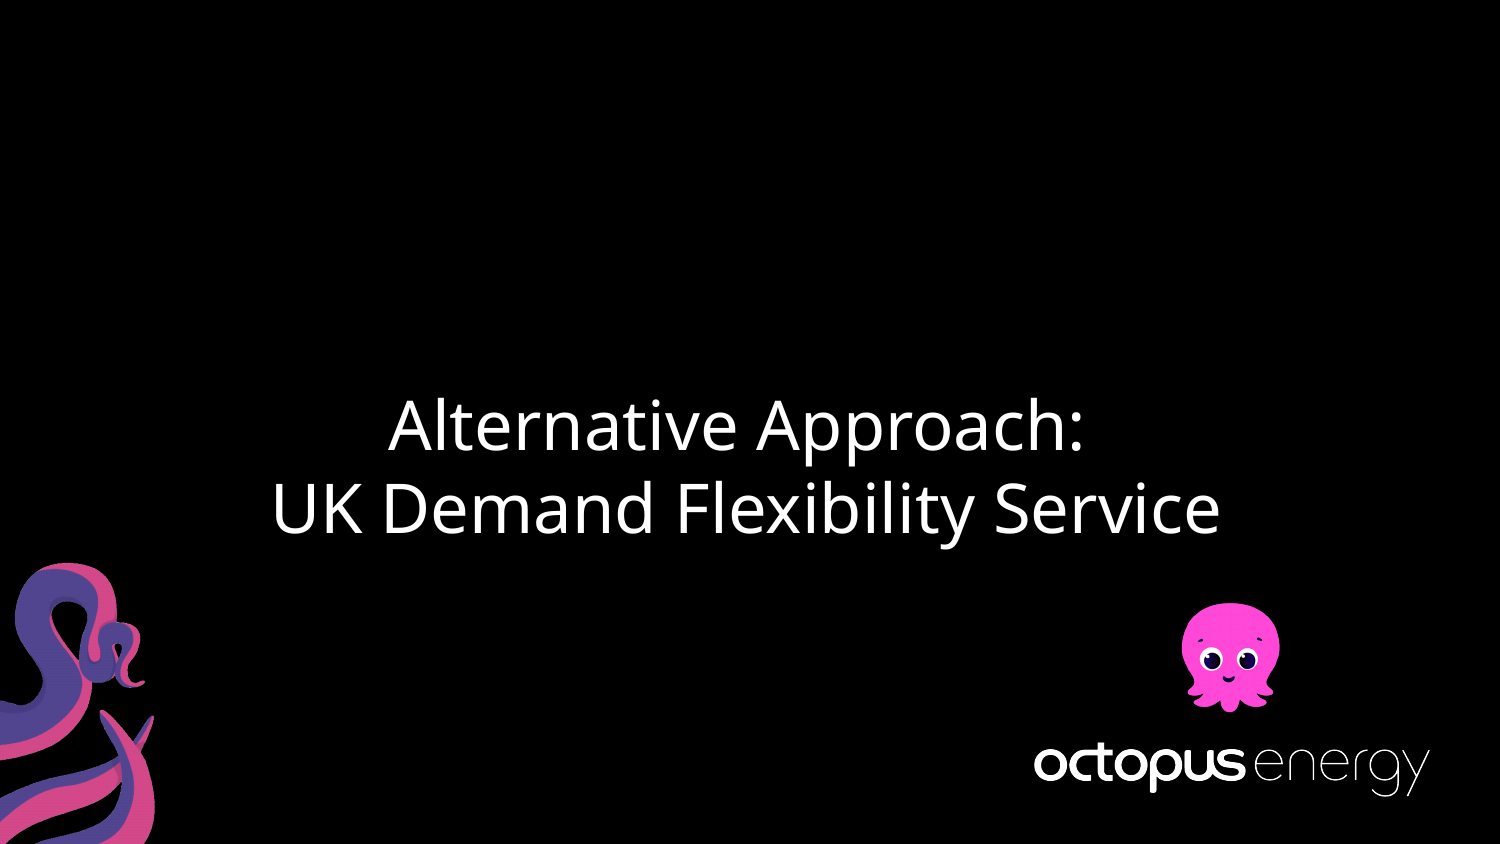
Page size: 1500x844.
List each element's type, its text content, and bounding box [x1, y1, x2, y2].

picture [1176, 601, 1288, 714]
picture [1032, 737, 1432, 798]
title Alternative Approach: UK Demand Flexibility Service [166, 381, 1326, 547]
picture [0, 559, 226, 844]
